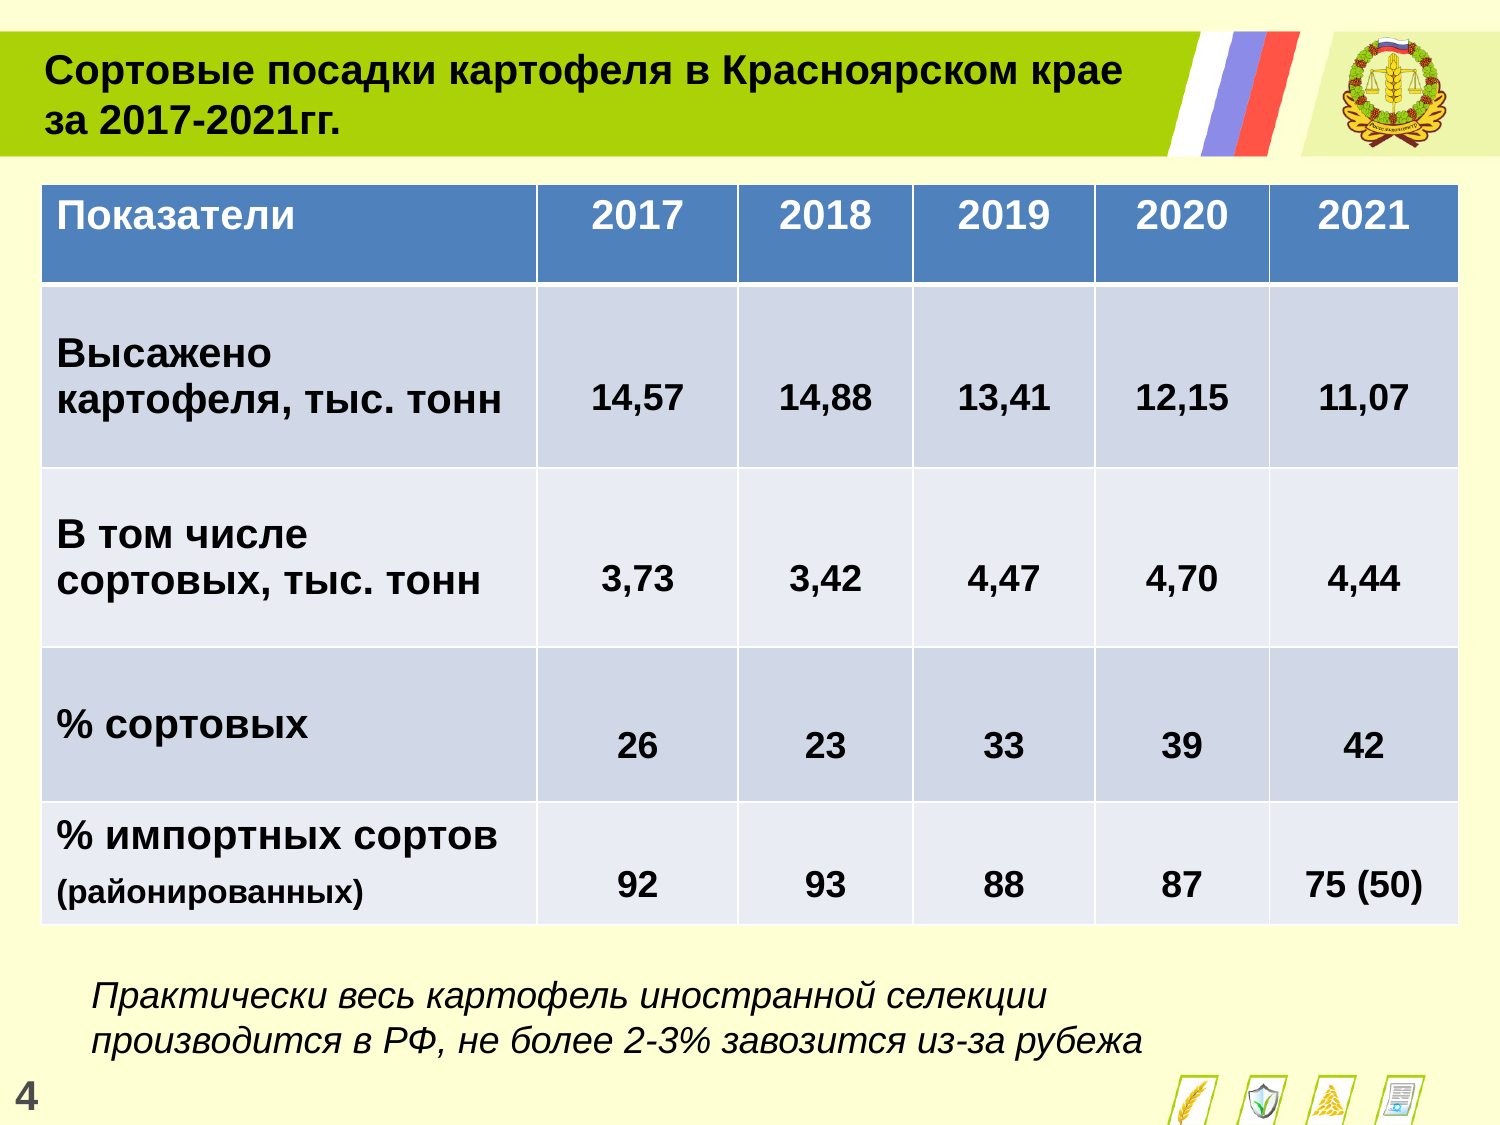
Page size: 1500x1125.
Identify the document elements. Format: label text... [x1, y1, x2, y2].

table_cell 4,47 [914, 469, 1094, 646]
table_cell % сортовых [42, 648, 536, 801]
table_cell 93 [739, 803, 912, 924]
table_cell 4,44 [1270, 469, 1458, 646]
table_header 2017 [538, 185, 737, 282]
table_header 2020 [1096, 185, 1269, 282]
table_cell 42 [1270, 648, 1458, 801]
table_cell 39 [1096, 648, 1269, 801]
table_cell 26 [538, 648, 737, 801]
table_cell 88 [914, 803, 1094, 924]
table_cell 14,57 [538, 287, 737, 467]
table_header 2019 [914, 185, 1094, 282]
text_box Практически весь картофель иностранной селекции производится в РФ, не более 2-3% завозится из-за рубежа [76, 964, 1164, 1069]
table_cell 4,70 [1096, 469, 1269, 646]
table_cell 12,15 [1096, 287, 1269, 467]
table_header 2021 [1270, 185, 1458, 282]
table_cell 33 [914, 648, 1094, 801]
table_cell 13,41 [914, 287, 1094, 467]
table_cell 23 [739, 648, 912, 801]
table_header Показатели [42, 185, 536, 282]
table_cell % импортных сортов (районированных) [42, 803, 536, 924]
picture [0, 0, 1500, 1125]
table_cell В том числе сортовых, тыс. тонн [42, 469, 536, 646]
table_cell 75 (50) [1270, 803, 1458, 924]
table_cell 11,07 [1270, 287, 1458, 467]
list Сортовые посадки картофеля в Красноярском крае за 2017-2021гг. [29, 30, 1202, 155]
table_cell 92 [538, 803, 737, 924]
table_cell 3,73 [538, 469, 737, 646]
table_header 2018 [739, 185, 912, 282]
table_cell Высажено картофеля, тыс. тонн [42, 287, 536, 467]
slide_number 4 [0, 1075, 89, 1112]
table_cell 14,88 [739, 287, 912, 467]
table_cell 3,42 [739, 469, 912, 646]
table_cell 87 [1096, 803, 1269, 924]
